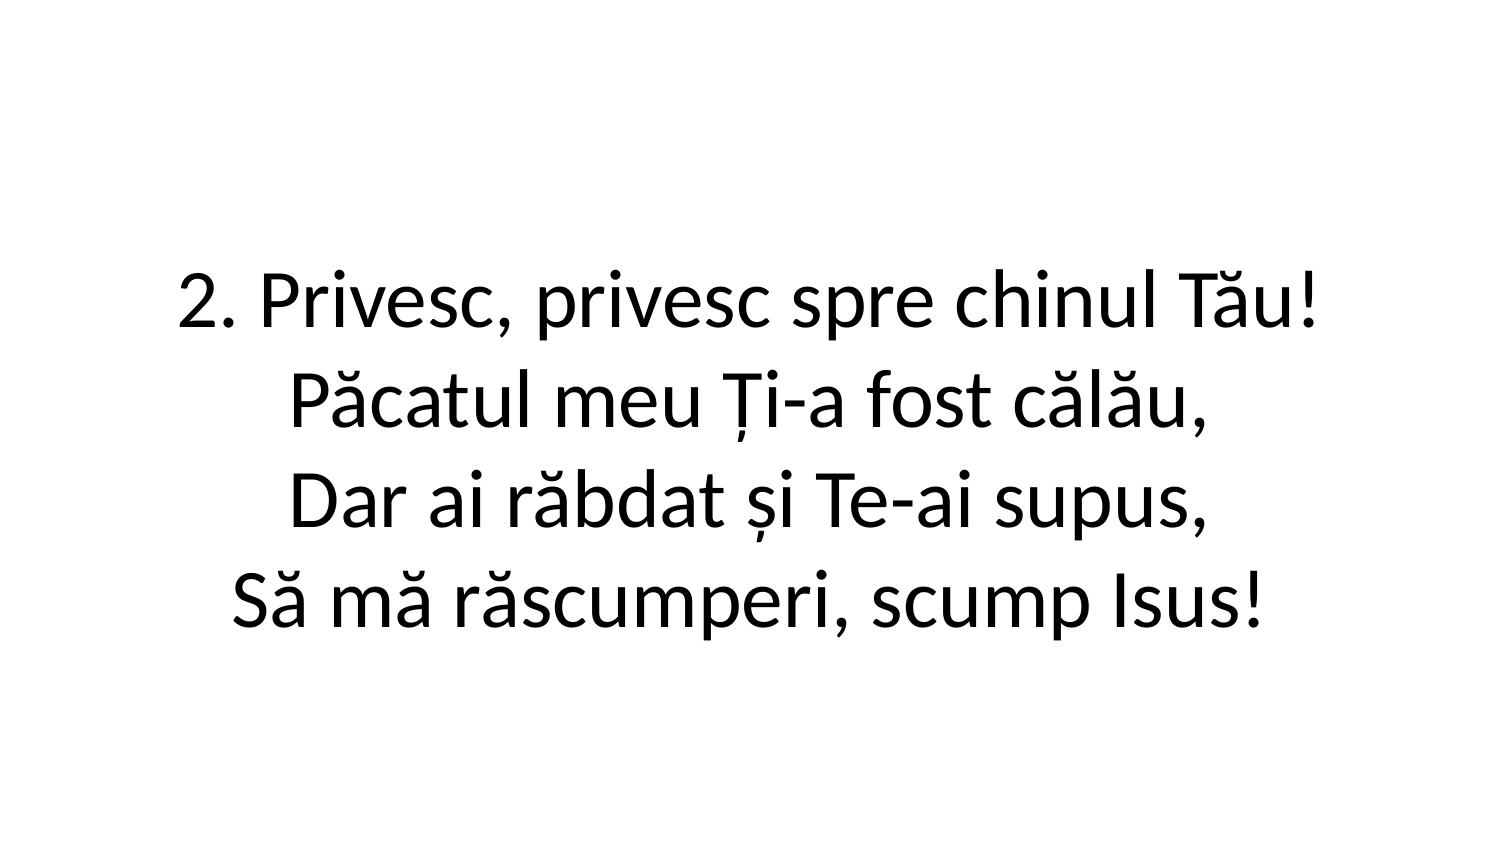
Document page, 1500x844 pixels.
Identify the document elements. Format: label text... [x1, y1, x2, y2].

text_box 2. Privesc, privesc spre chinul Tău! Păcatul meu Ți-a fost călău, Dar ai răbdat și Te-ai supus, Să mă răscumperi, scump Isus! [161, 192, 1339, 652]
